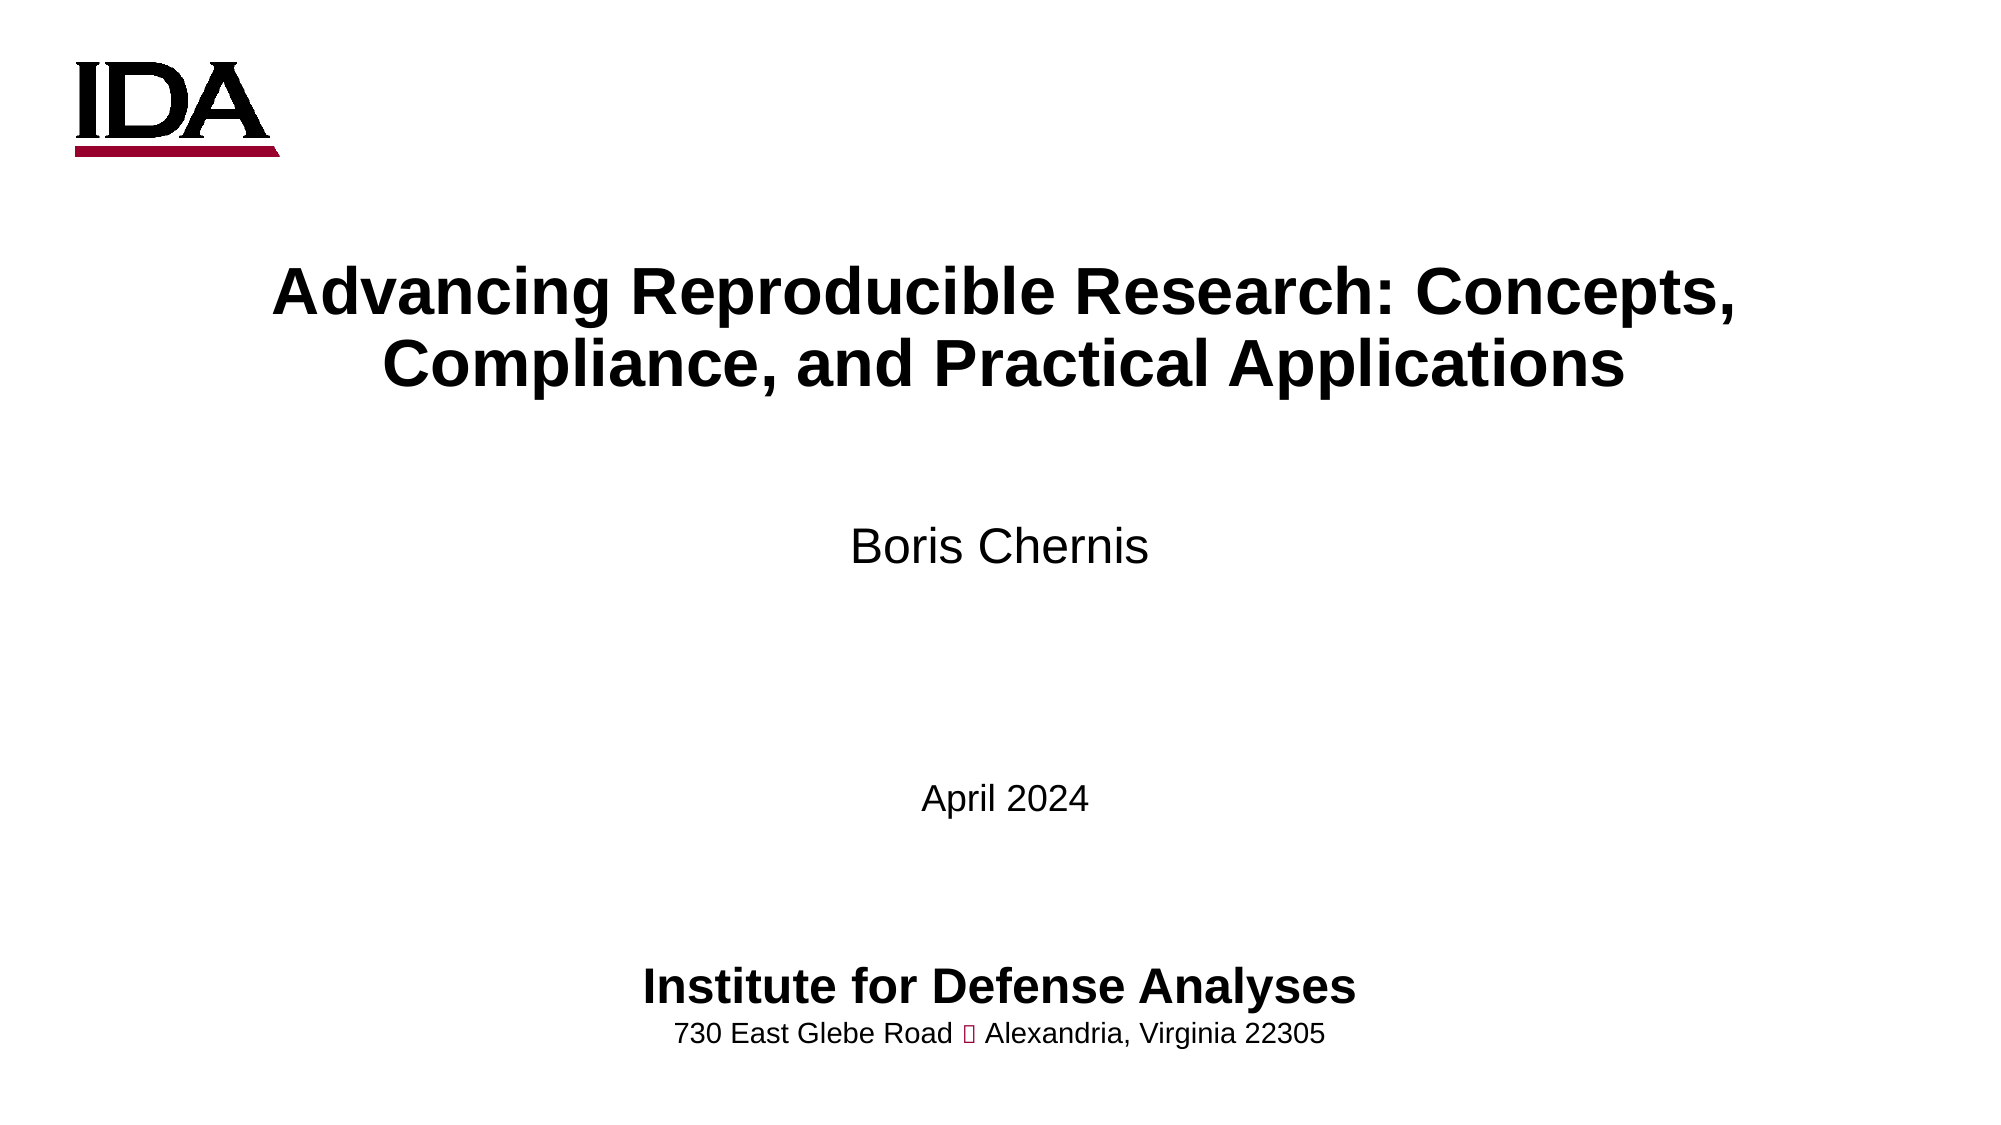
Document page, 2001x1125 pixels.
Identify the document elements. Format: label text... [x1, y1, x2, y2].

list April 2024 [83, 772, 1928, 848]
list Advancing Reproducible Research: Concepts, Compliance, and Practical Applications [83, 249, 1928, 463]
picture [75, 62, 280, 157]
list Boris Chernis [78, 512, 1922, 755]
